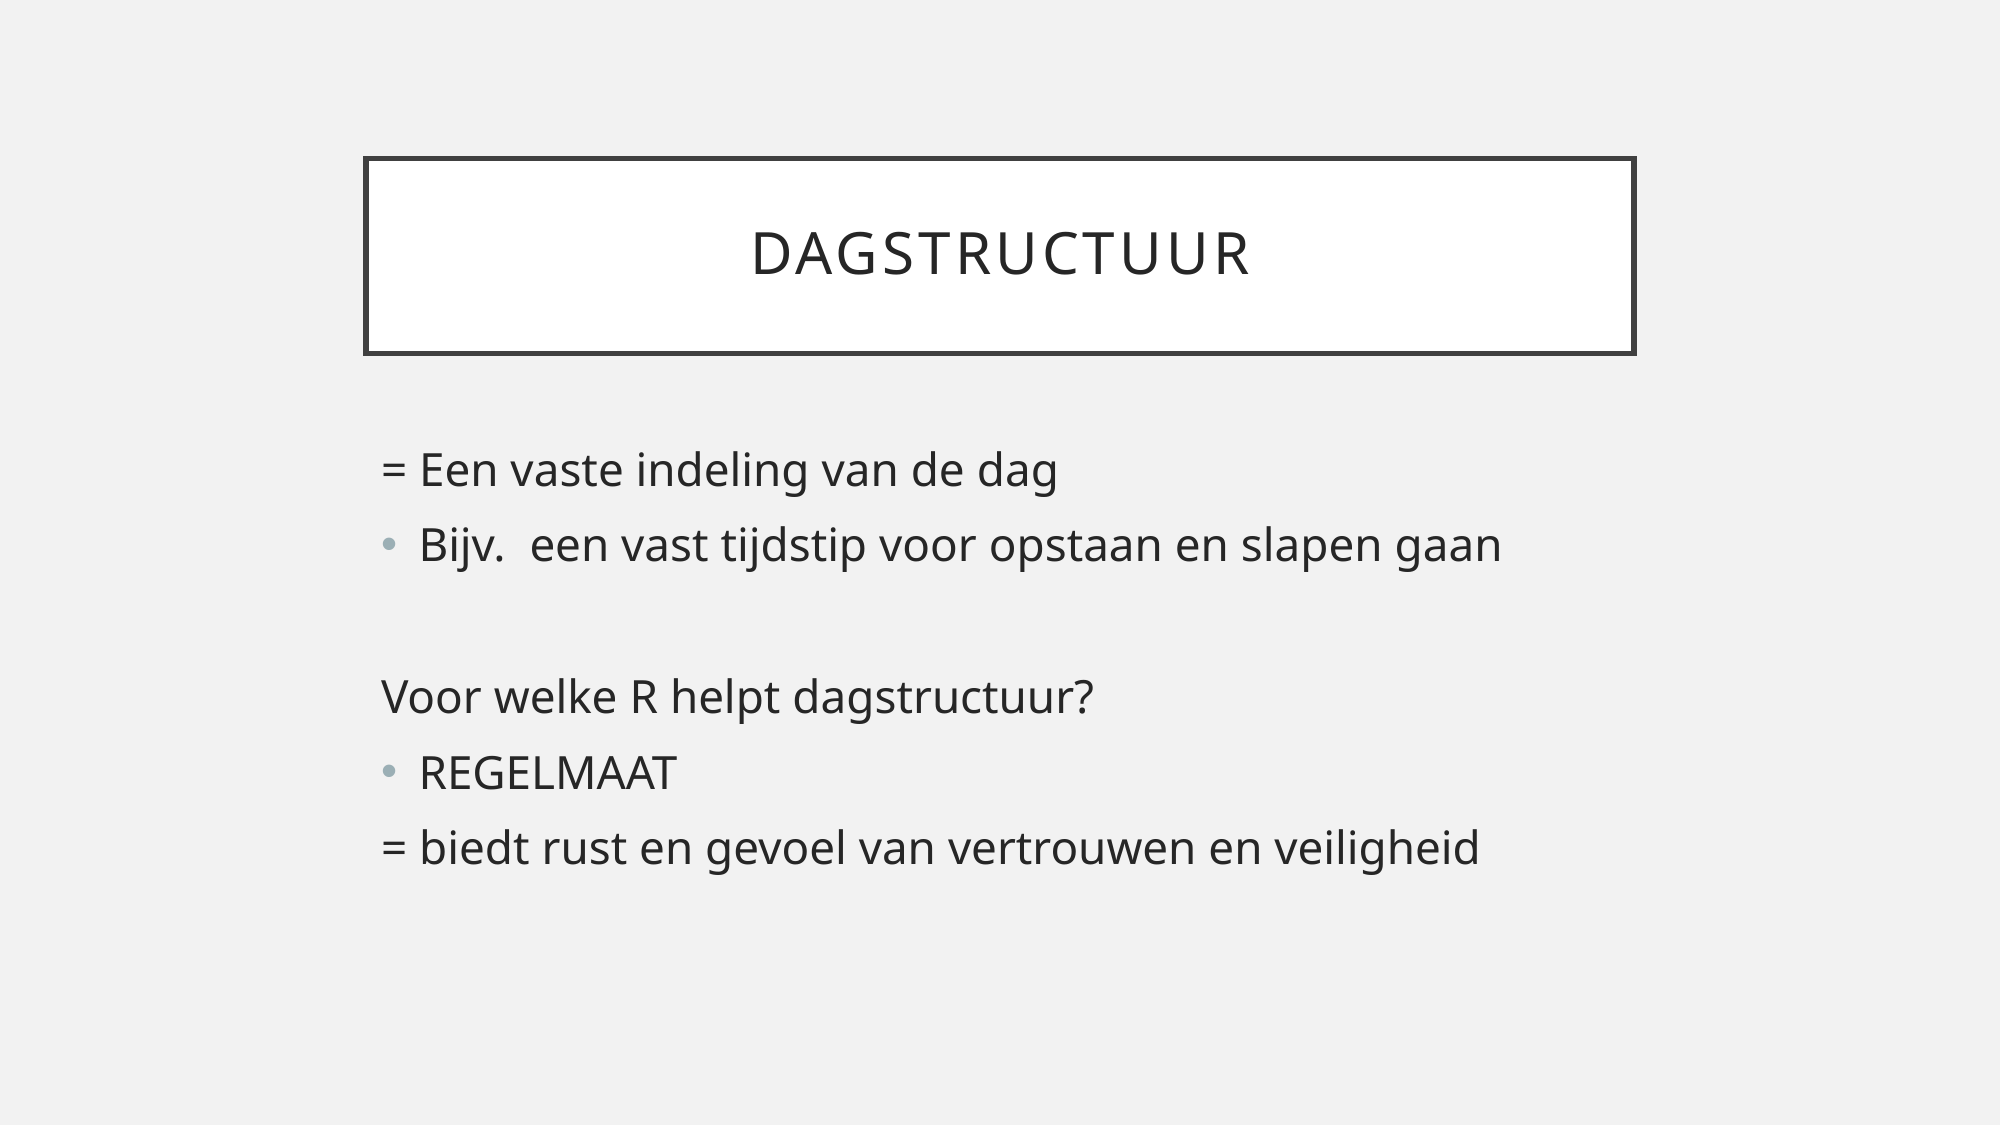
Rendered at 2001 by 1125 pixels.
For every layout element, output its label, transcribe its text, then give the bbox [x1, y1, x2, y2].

title dagstructuur [363, 156, 1637, 356]
list = Een vaste indeling van de dag Bijv. een vast tijdstip voor opstaan en slapen gaan Voor welke R helpt dagstructuur? REGELMAAT = biedt rust en gevoel van vertrouwen en veiligheid [366, 432, 1634, 942]
